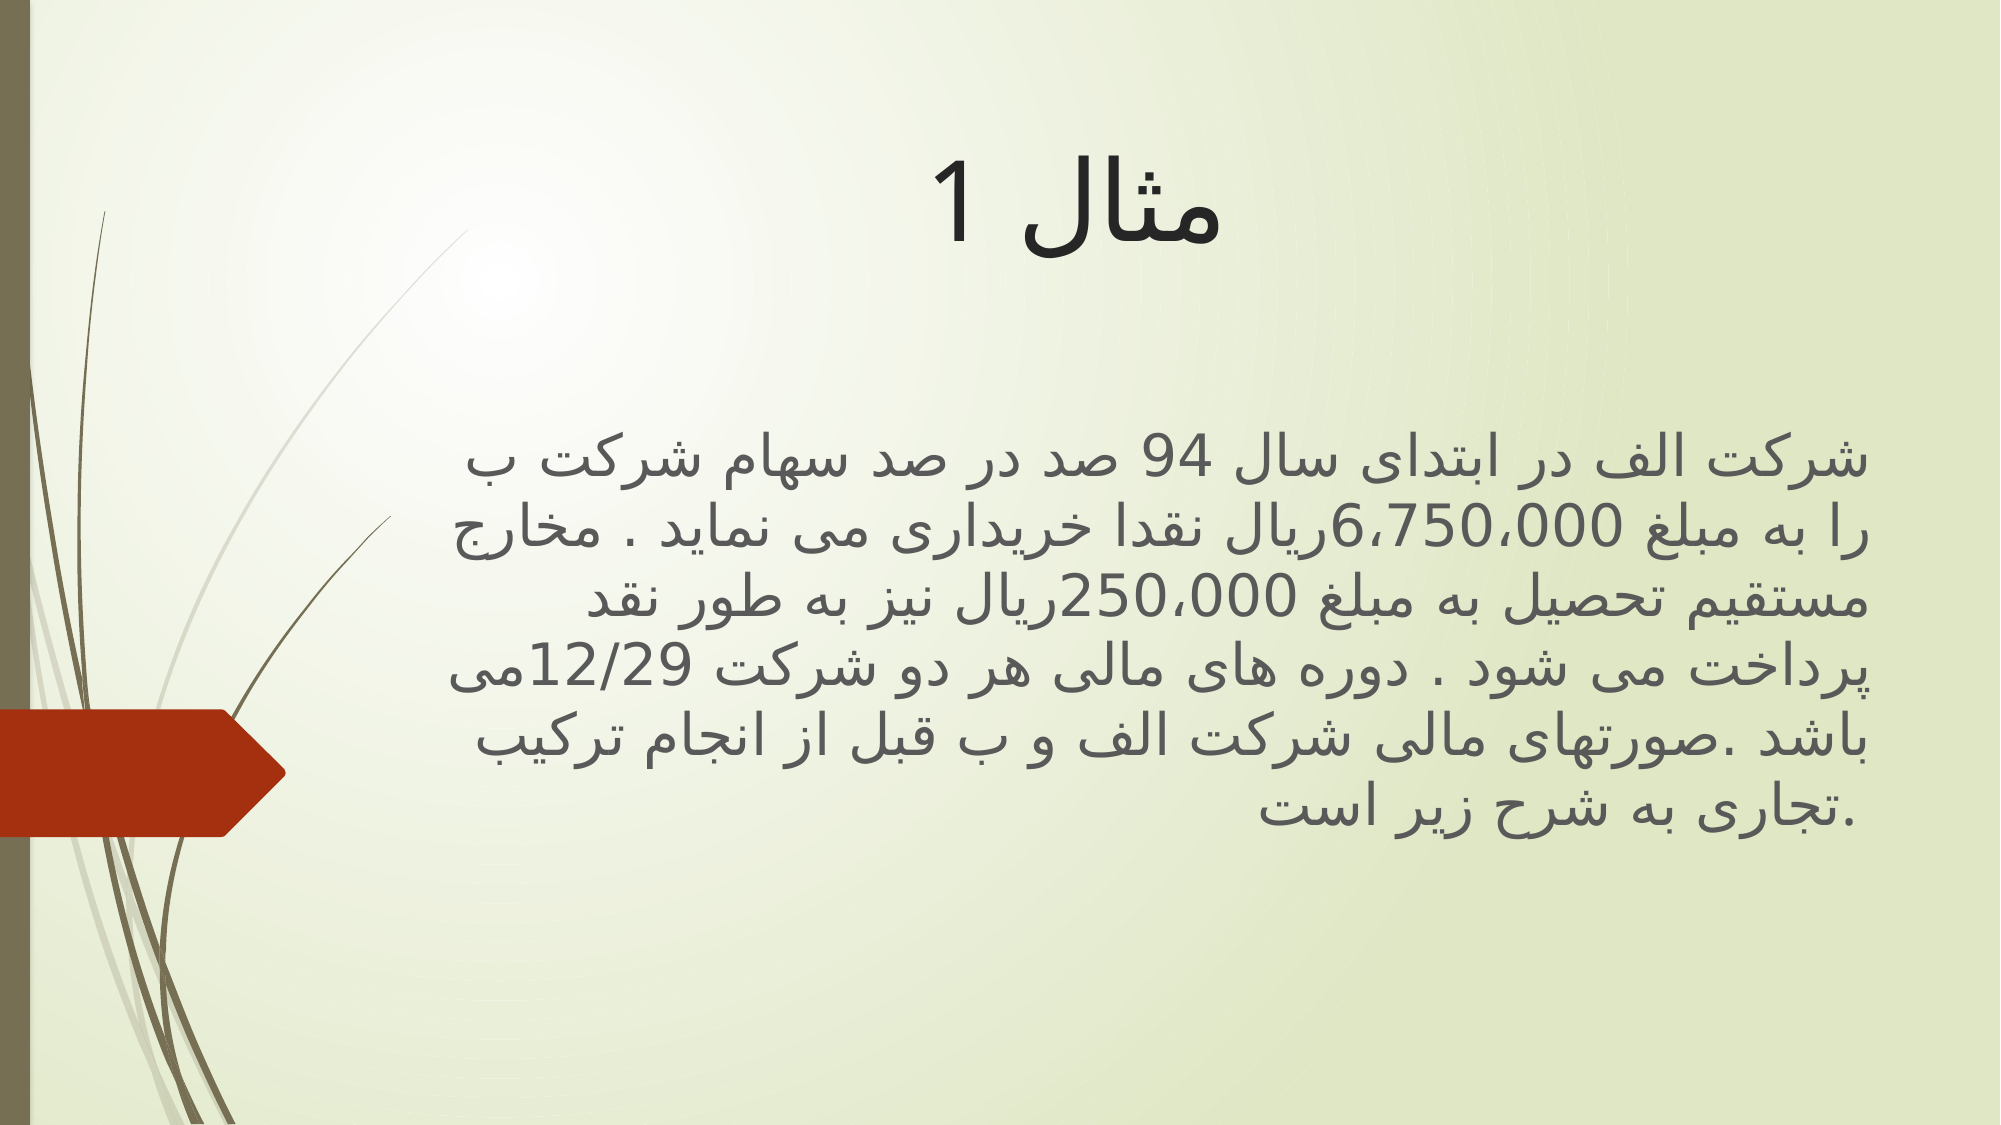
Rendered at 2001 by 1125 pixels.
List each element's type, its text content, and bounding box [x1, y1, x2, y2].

subtitle شرکت الف در ابتدای سال 94 صد در صد سهام شرکت ب را به مبلغ 6،750،000ریال نقدا خریداری می نماید . مخارج مستقیم تحصیل به مبلغ 250،000ریال نیز به طور نقد پرداخت می شود . دوره های مالی هر دو شرکت 12/29می باشد .صورتهای مالی شرکت الف و ب قبل از انجام ترکیب تجاری به شرح زیر است. [424, 329, 1888, 969]
title مثال 1 [345, 121, 1808, 272]
